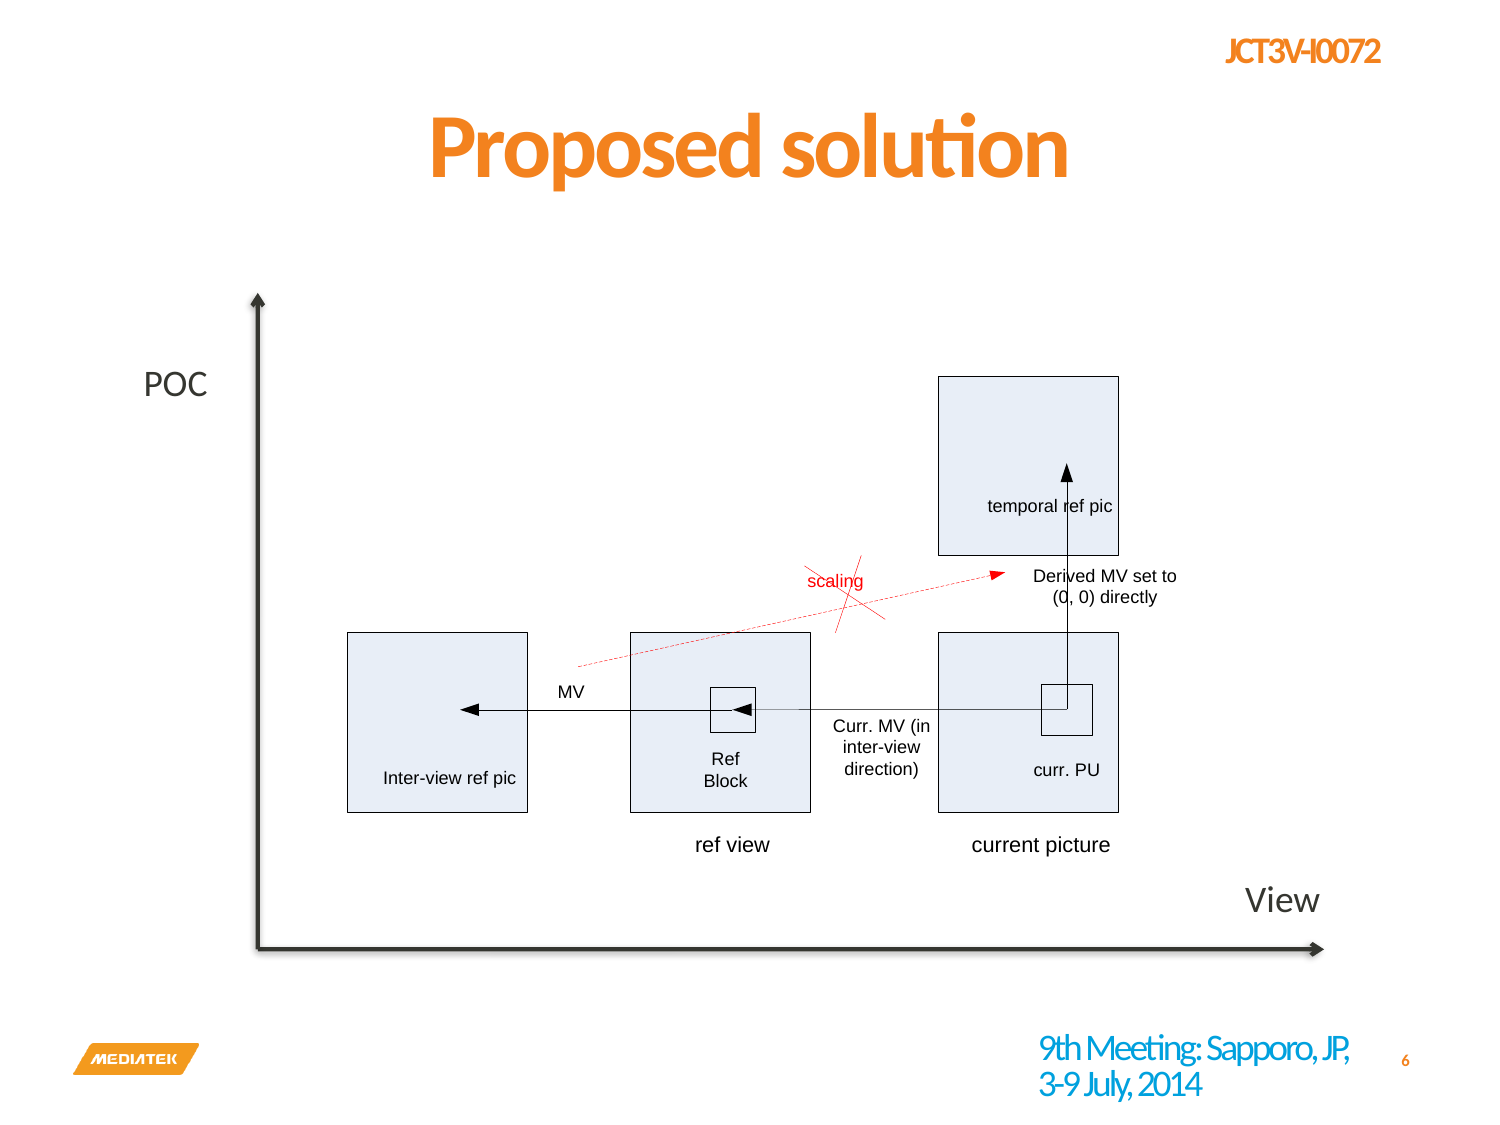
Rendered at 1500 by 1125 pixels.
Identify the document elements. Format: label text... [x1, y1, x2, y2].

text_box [327, 373, 1194, 868]
text_box View [1230, 867, 1372, 927]
slide_number 6 [1251, 1029, 1425, 1090]
text_box POC [128, 351, 235, 412]
title Proposed solution [75, 99, 1425, 287]
picture [73, 1043, 199, 1075]
